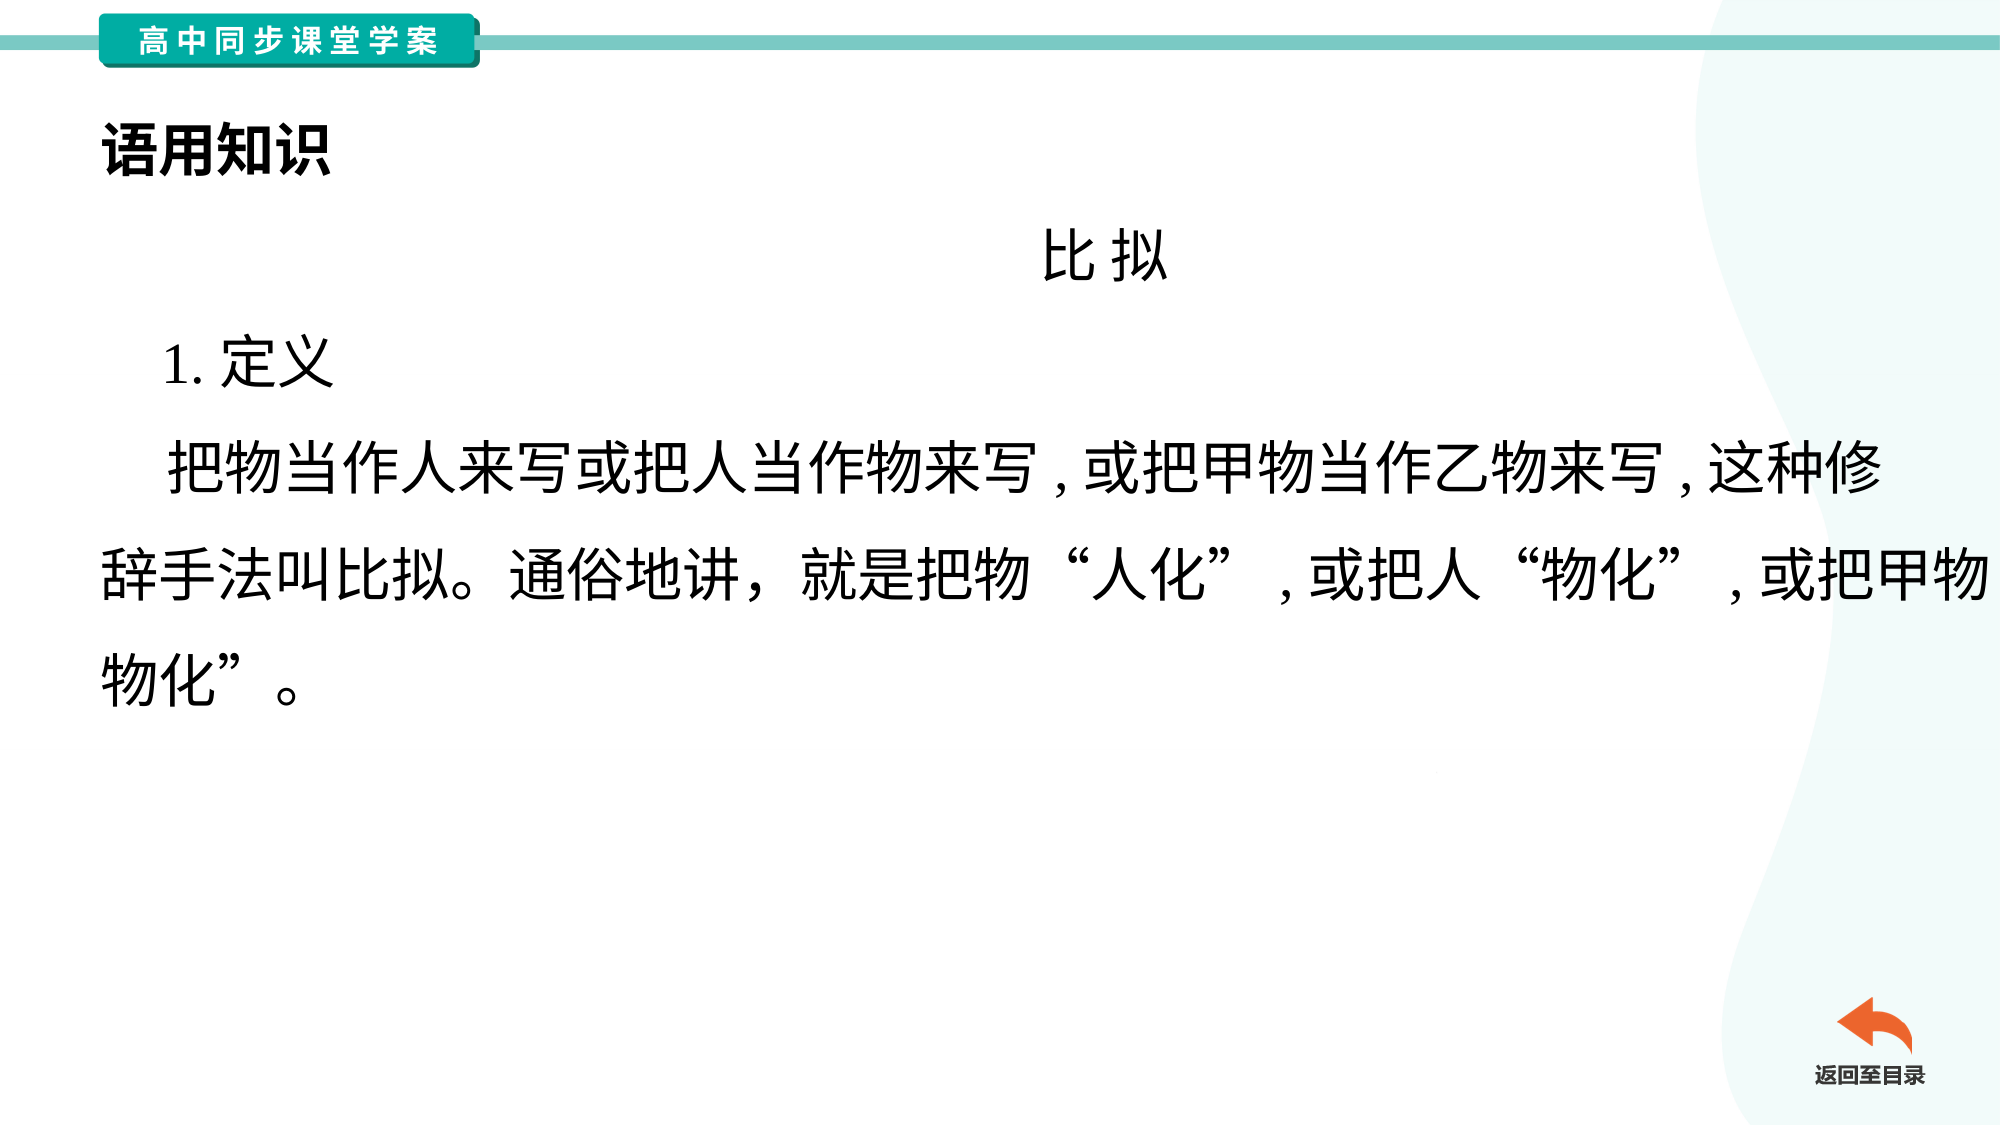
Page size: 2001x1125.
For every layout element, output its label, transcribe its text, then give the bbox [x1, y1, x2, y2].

text_box 语用知识 比 拟 1.定义 把物当作人来写或把人当作物来写,或把甲物当作乙物来写,这种修 辞手法叫比拟。通俗地讲，就是把物“人化”,或把人“物化”,或把甲物“乙 物化”。 [100, 76, 1899, 715]
picture [0, 0, 2000, 1125]
